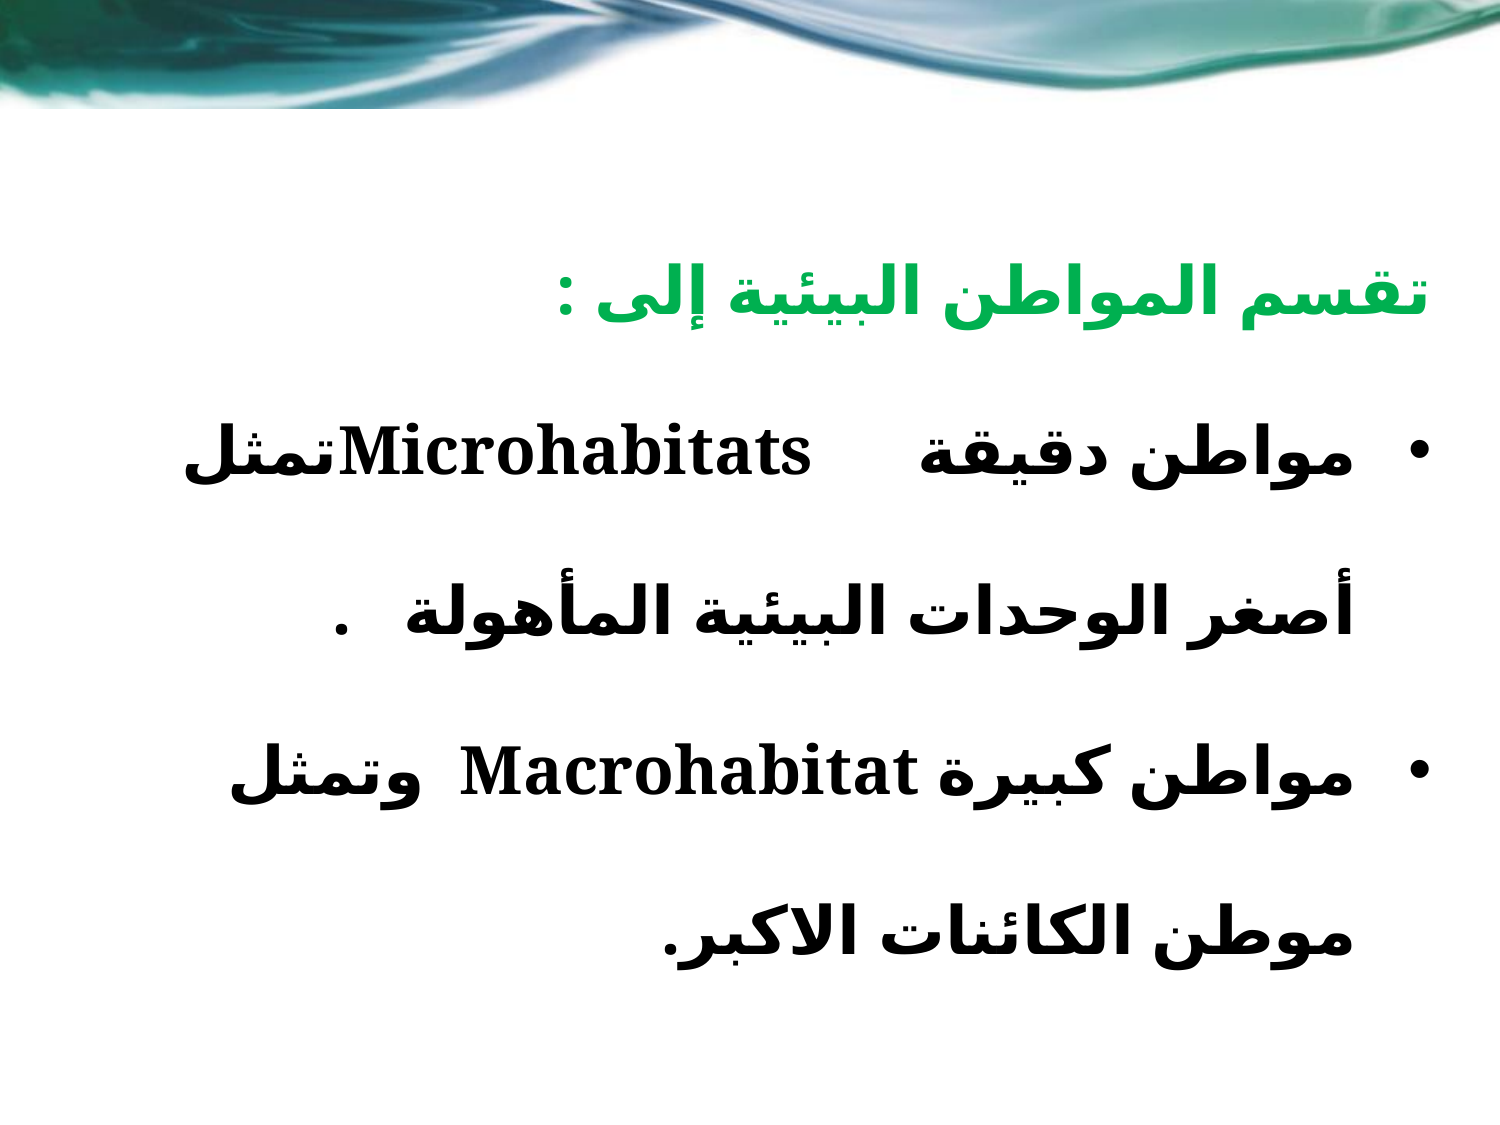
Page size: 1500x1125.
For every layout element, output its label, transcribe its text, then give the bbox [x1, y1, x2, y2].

text_box تقسم المواطن البيئية إلى : مواطن دقيقة Microhabitatsتمثل أصغر الوحدات البيئية المأهولة . مواطن كبيرة Macrohabitat وتمثل موطن الكائنات الاكبر. [76, 160, 1447, 976]
picture [0, 0, 1500, 109]
